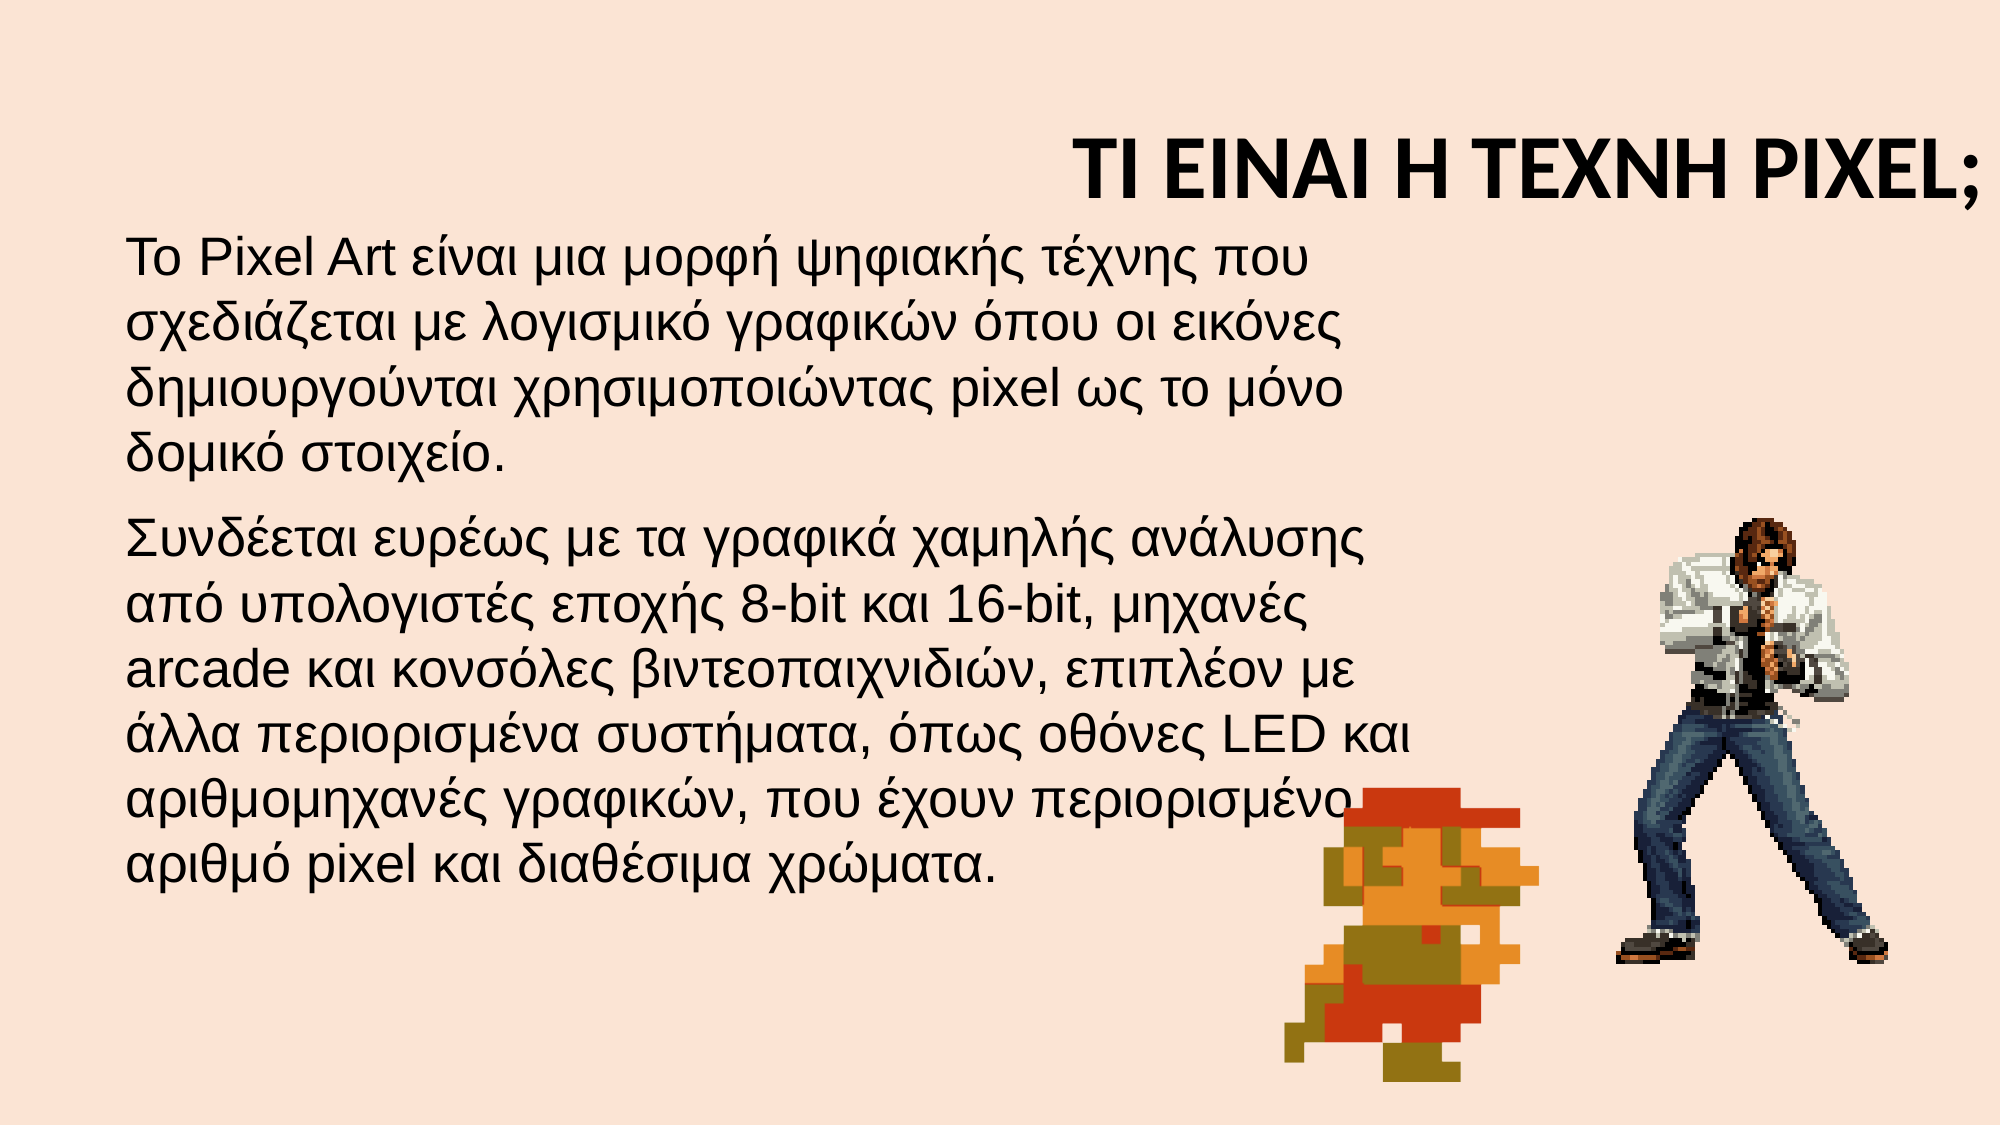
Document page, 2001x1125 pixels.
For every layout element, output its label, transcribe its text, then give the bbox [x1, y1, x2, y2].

picture [1070, 456, 1906, 1083]
text_box Το Pixel Art είναι μια μορφή ψηφιακής τέχνης που σχεδιάζεται με λογισμικό γραφικών όπου οι εικόνες δημιουργούνται χρησιμοποιώντας pixel ως το μόνο δομικό στοιχείο. Συνδέεται ευρέως με τα γραφικά χαμηλής ανάλυσης από υπολογιστές εποχής 8-bit και 16-bit, μηχανές arcade και κονσόλες βιντεοπαιχνιδιών, επιπλέον με άλλα περιορισμένα συστήματα, όπως οθόνες LED και αριθμομηχανές γραφικών, που έχουν περιορισμένο αριθμό pixel και διαθέσιμα χρώματα. [110, 214, 1456, 1125]
title ΤΙ ΕΙΝΑΙ Η ΤΕΧΝΗ PIXEL; [0, 59, 2000, 278]
